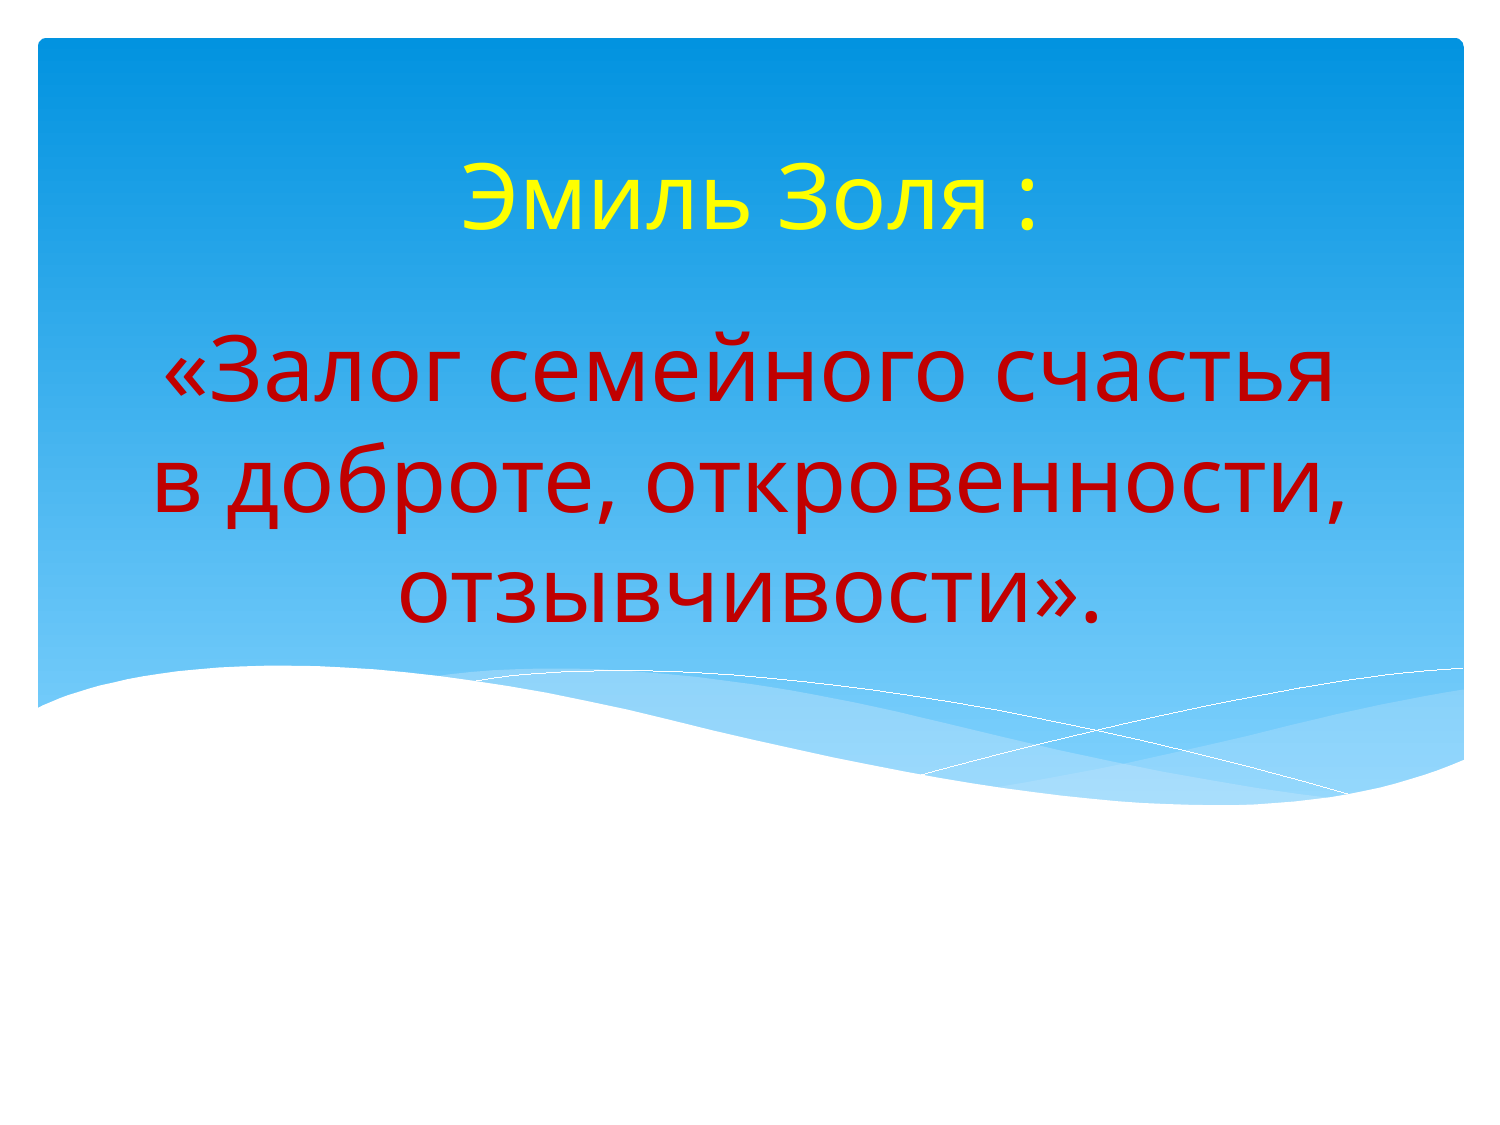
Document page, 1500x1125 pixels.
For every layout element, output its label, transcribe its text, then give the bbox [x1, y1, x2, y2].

list Эмиль Золя : [224, 90, 1278, 256]
title «Залог семейного счастья в доброте, откровенности, отзывчивости». [113, 302, 1389, 776]
